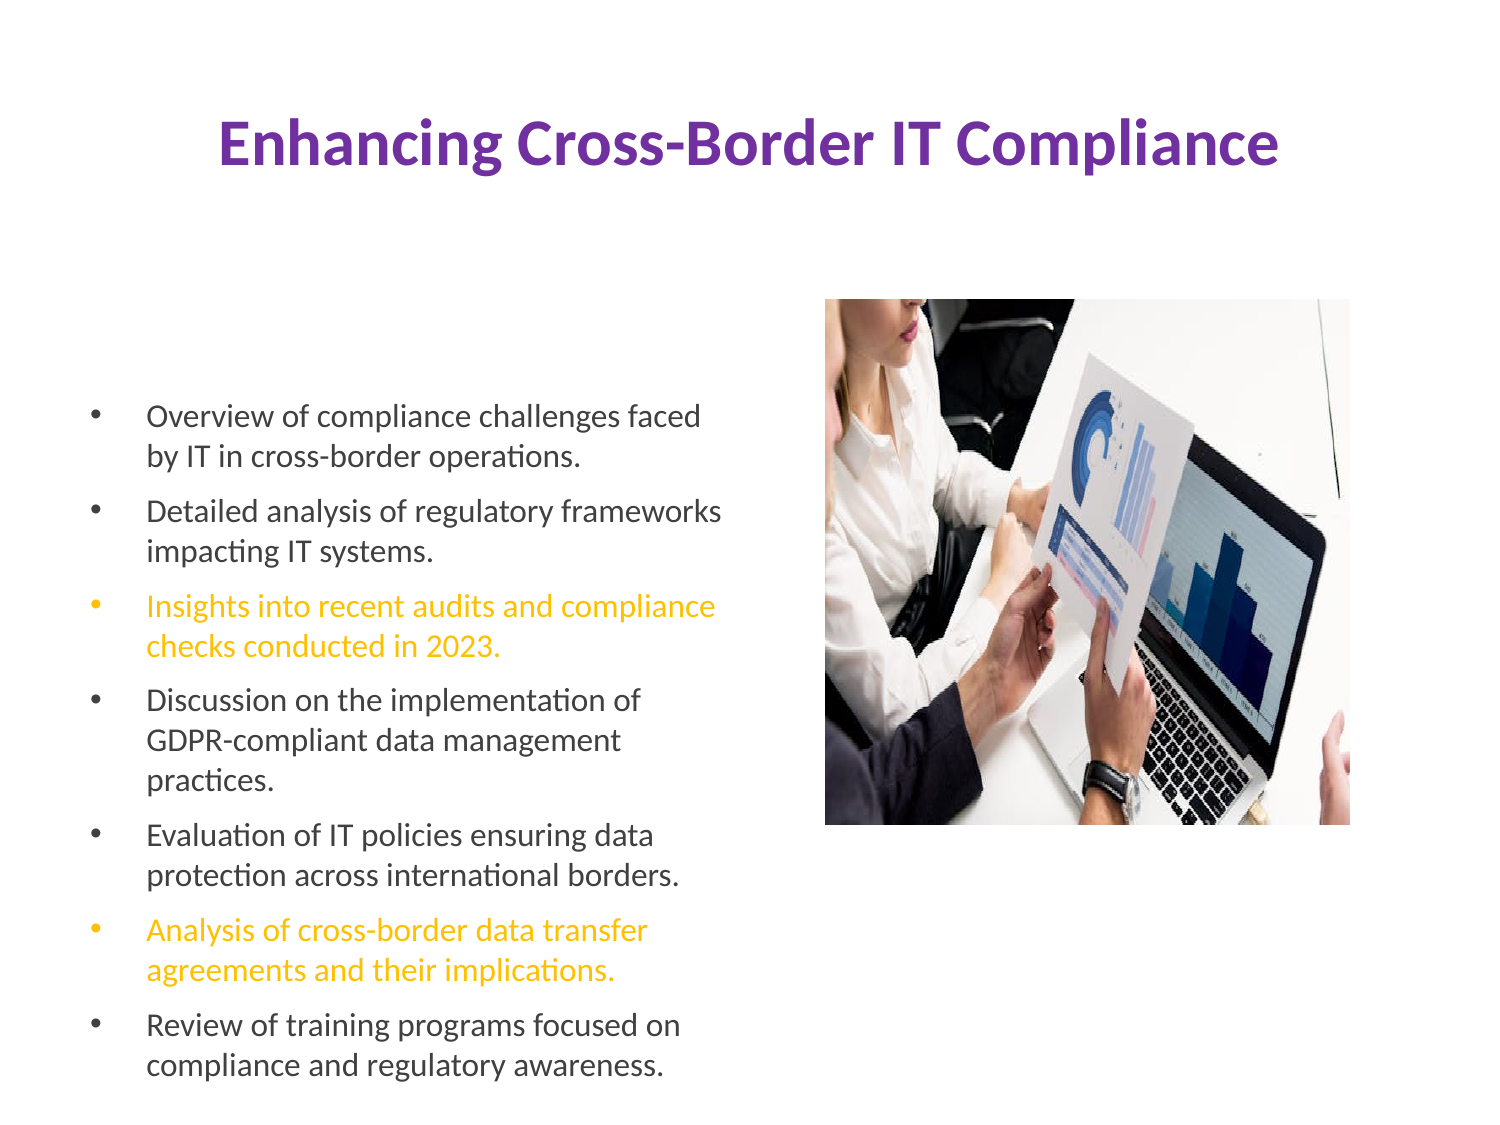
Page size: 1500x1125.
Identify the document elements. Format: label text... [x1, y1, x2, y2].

picture [824, 299, 1351, 826]
list Overview of compliance challenges faced by IT in cross-border operations. Detailed analysis of regulatory frameworks impacting IT systems. Insights into recent audits and compliance checks conducted in 2023. Discussion on the implementation of GDPR-compliant data management practices. Evaluation of IT policies ensuring data protection across international borders. Analysis of cross-border data transfer agreements and their implications. Review of training programs focused on compliance and regulatory awareness. [75, 299, 750, 900]
title Enhancing Cross-Border IT Compliance [75, 45, 1425, 233]
